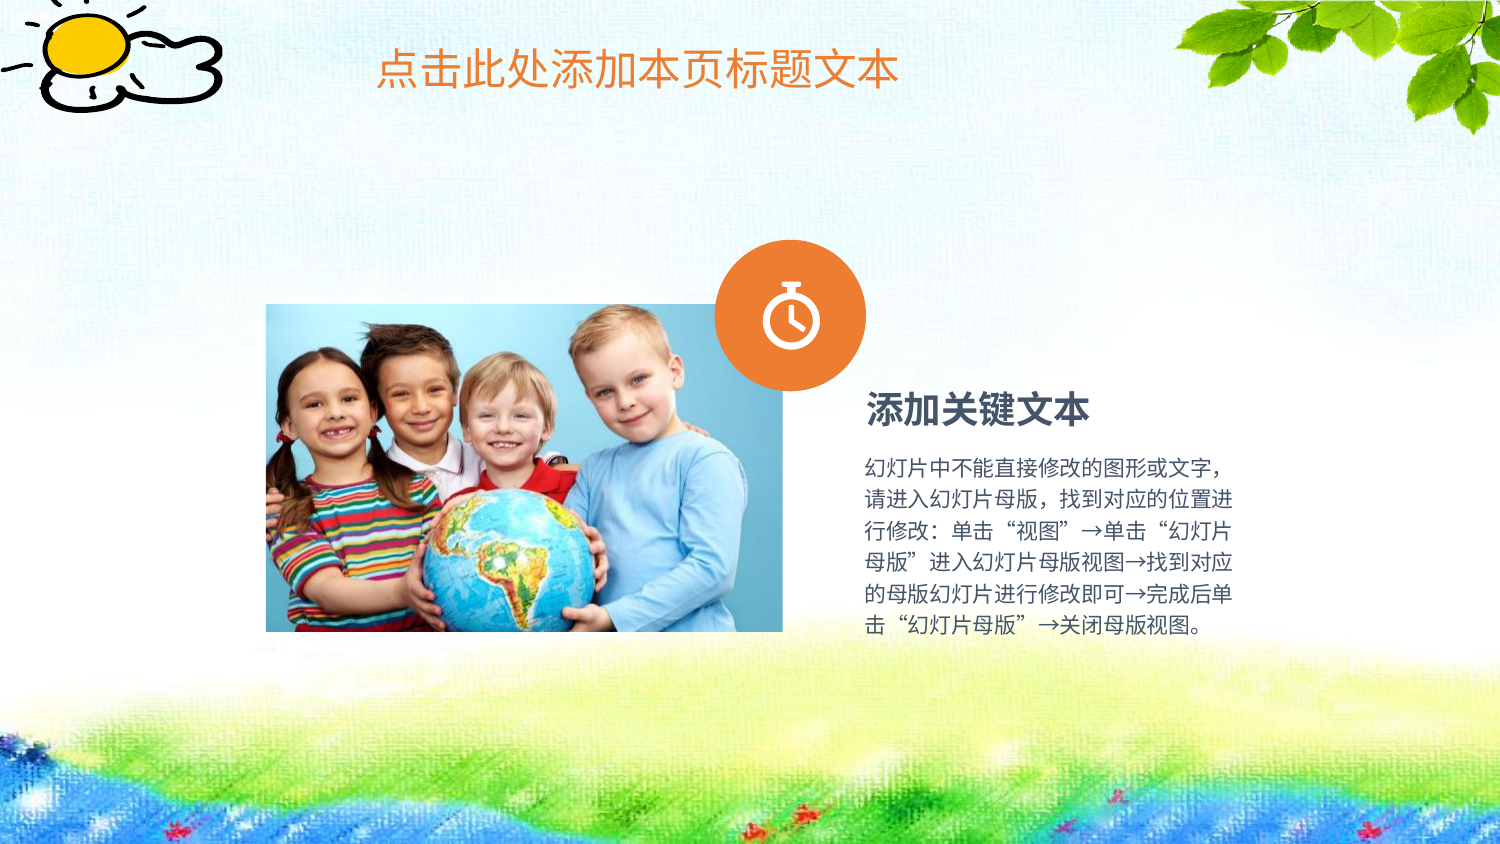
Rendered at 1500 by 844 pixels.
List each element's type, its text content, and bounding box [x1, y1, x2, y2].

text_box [762, 281, 821, 350]
picture [0, 0, 1500, 844]
text_box 幻灯片中不能直接修改的图形或文字，请进入幻灯片母版，找到对应的位置进行修改：单击“视图”→单击“幻灯片母版”进入幻灯片母版视图→找到对应的母版幻灯片进行修改即可→完成后单击“幻灯片母版”→关闭母版视图。 [864, 449, 1256, 638]
text_box 点击此处添加本页标题文本 [360, 34, 972, 102]
text_box [714, 239, 867, 392]
text_box [265, 304, 784, 632]
text_box 添加关键文本 [866, 386, 1121, 432]
